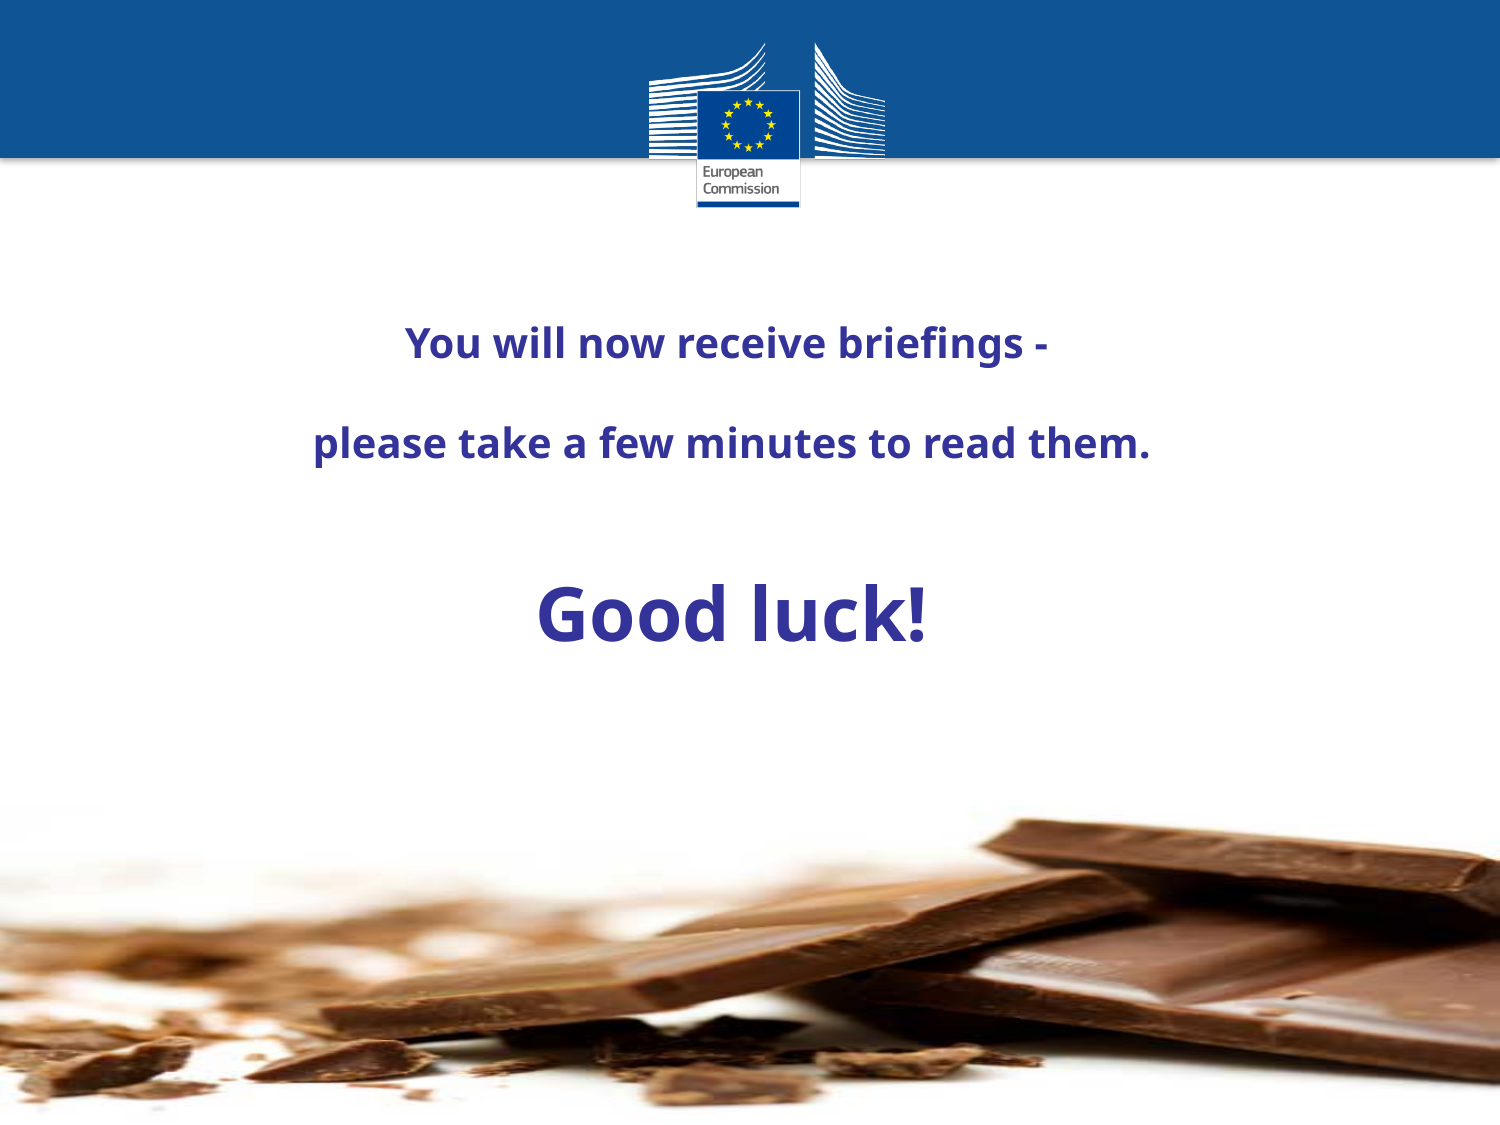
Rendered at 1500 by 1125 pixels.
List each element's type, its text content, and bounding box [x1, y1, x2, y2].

title You will now receive briefings - please take a few minutes to read them. Good luck! [5, 242, 1400, 804]
picture [0, 805, 1500, 1125]
text_box [75, 19, 1294, 207]
